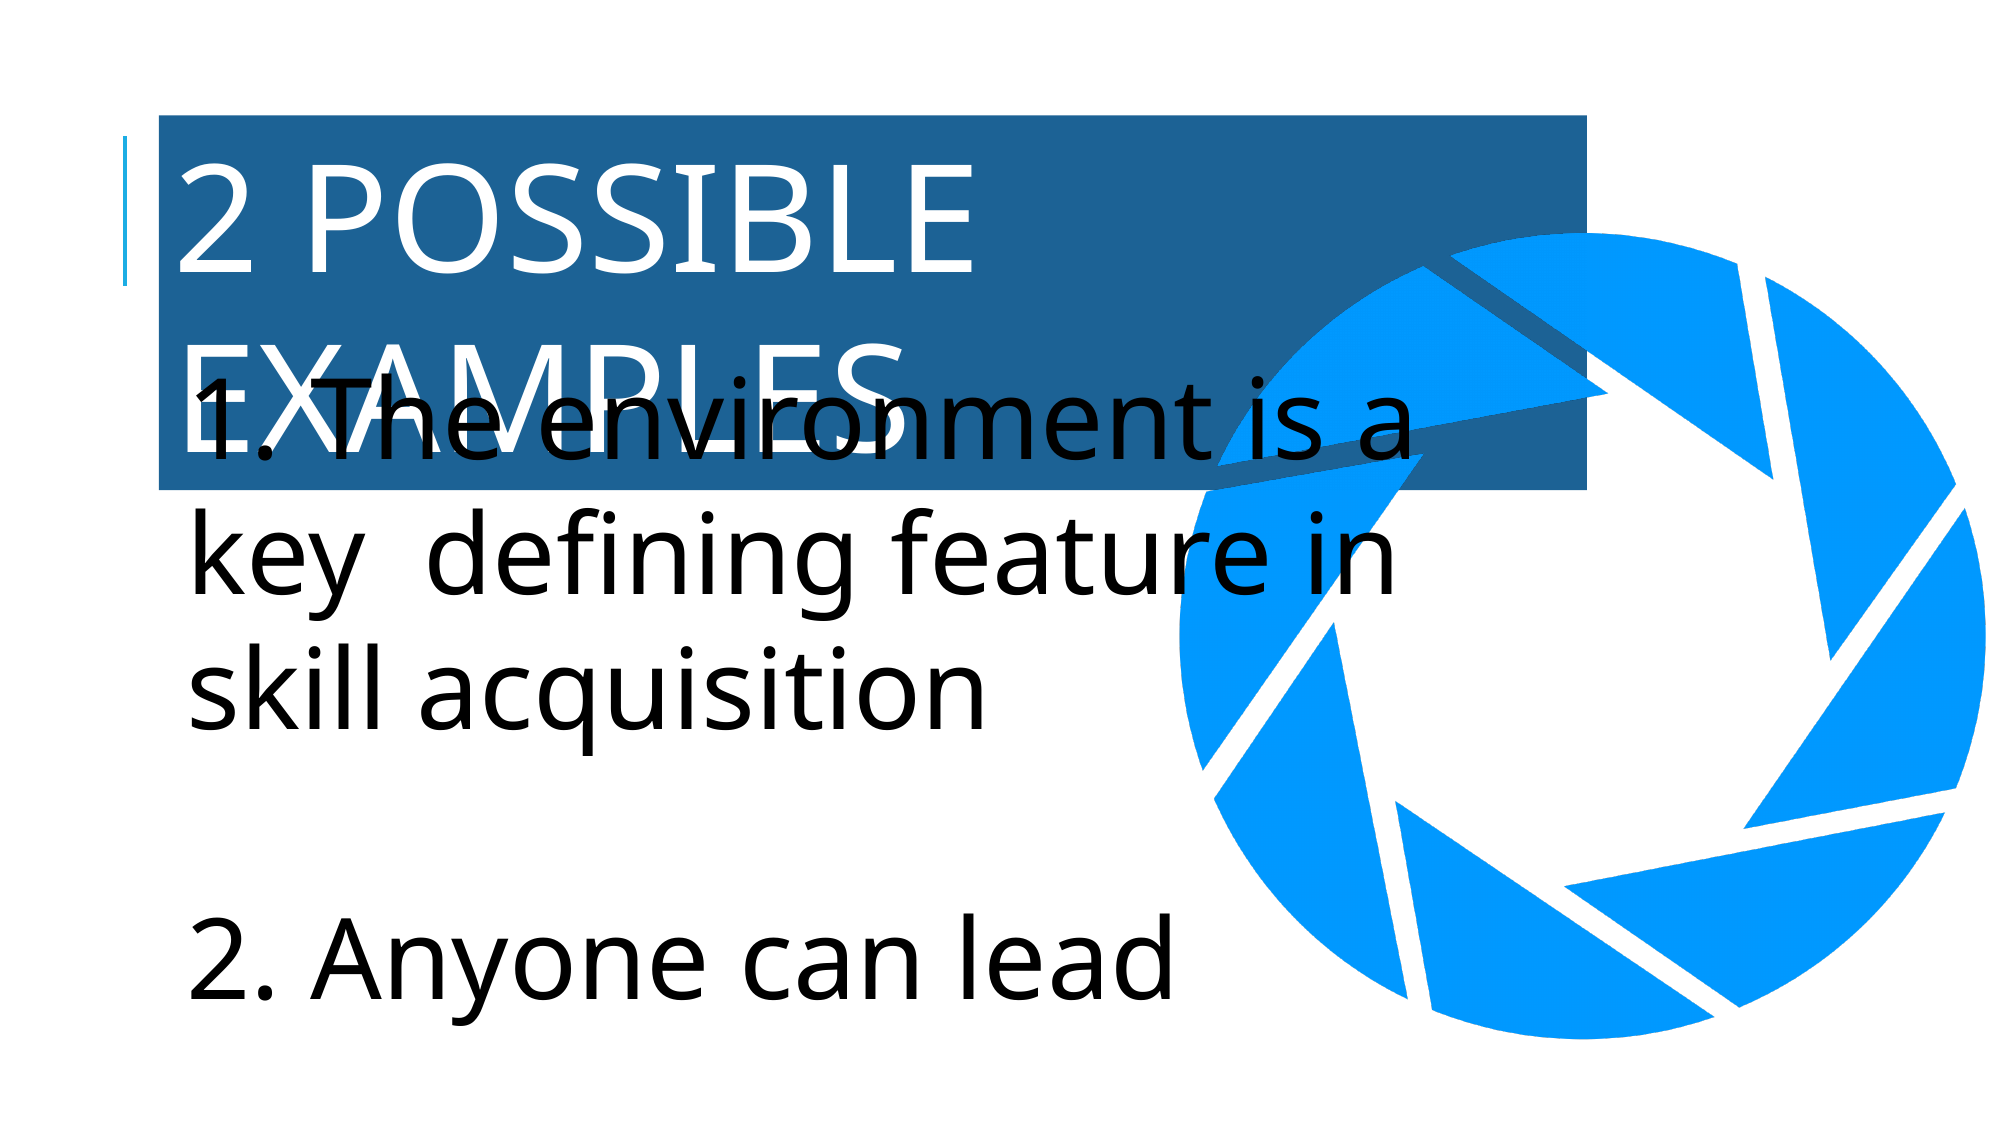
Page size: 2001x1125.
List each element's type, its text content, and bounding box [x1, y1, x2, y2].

text_box 2 POSSIBLE EXAMPLES [158, 115, 1587, 491]
text_box 1. The environment is a key defining feature in skill acquisition 2. Anyone can lead [172, 339, 1157, 1030]
picture [1164, 217, 2000, 1054]
